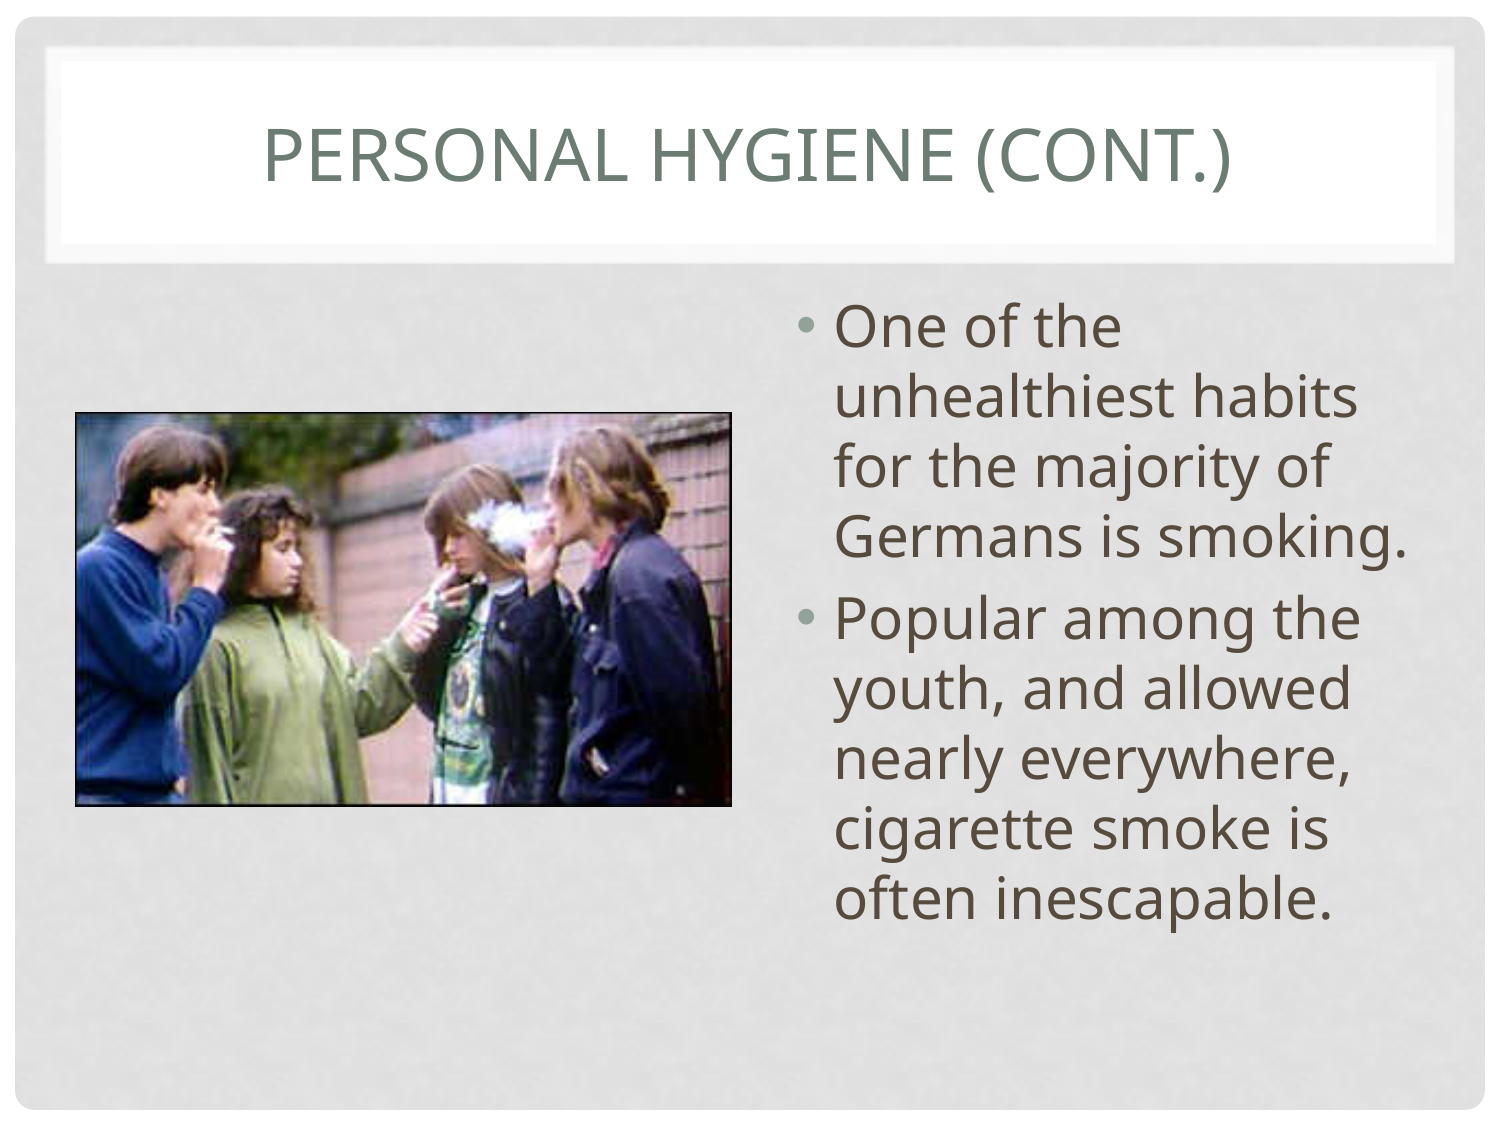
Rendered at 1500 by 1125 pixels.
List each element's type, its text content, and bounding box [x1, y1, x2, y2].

title PERSONAL HYGIENE (CONT.) [69, 66, 1425, 238]
list One of the unhealthiest habits for the majority of Germans is smoking. Popular among the youth, and allowed nearly everywhere, cigarette smoke is often inescapable. [762, 281, 1426, 1006]
picture [74, 412, 732, 807]
